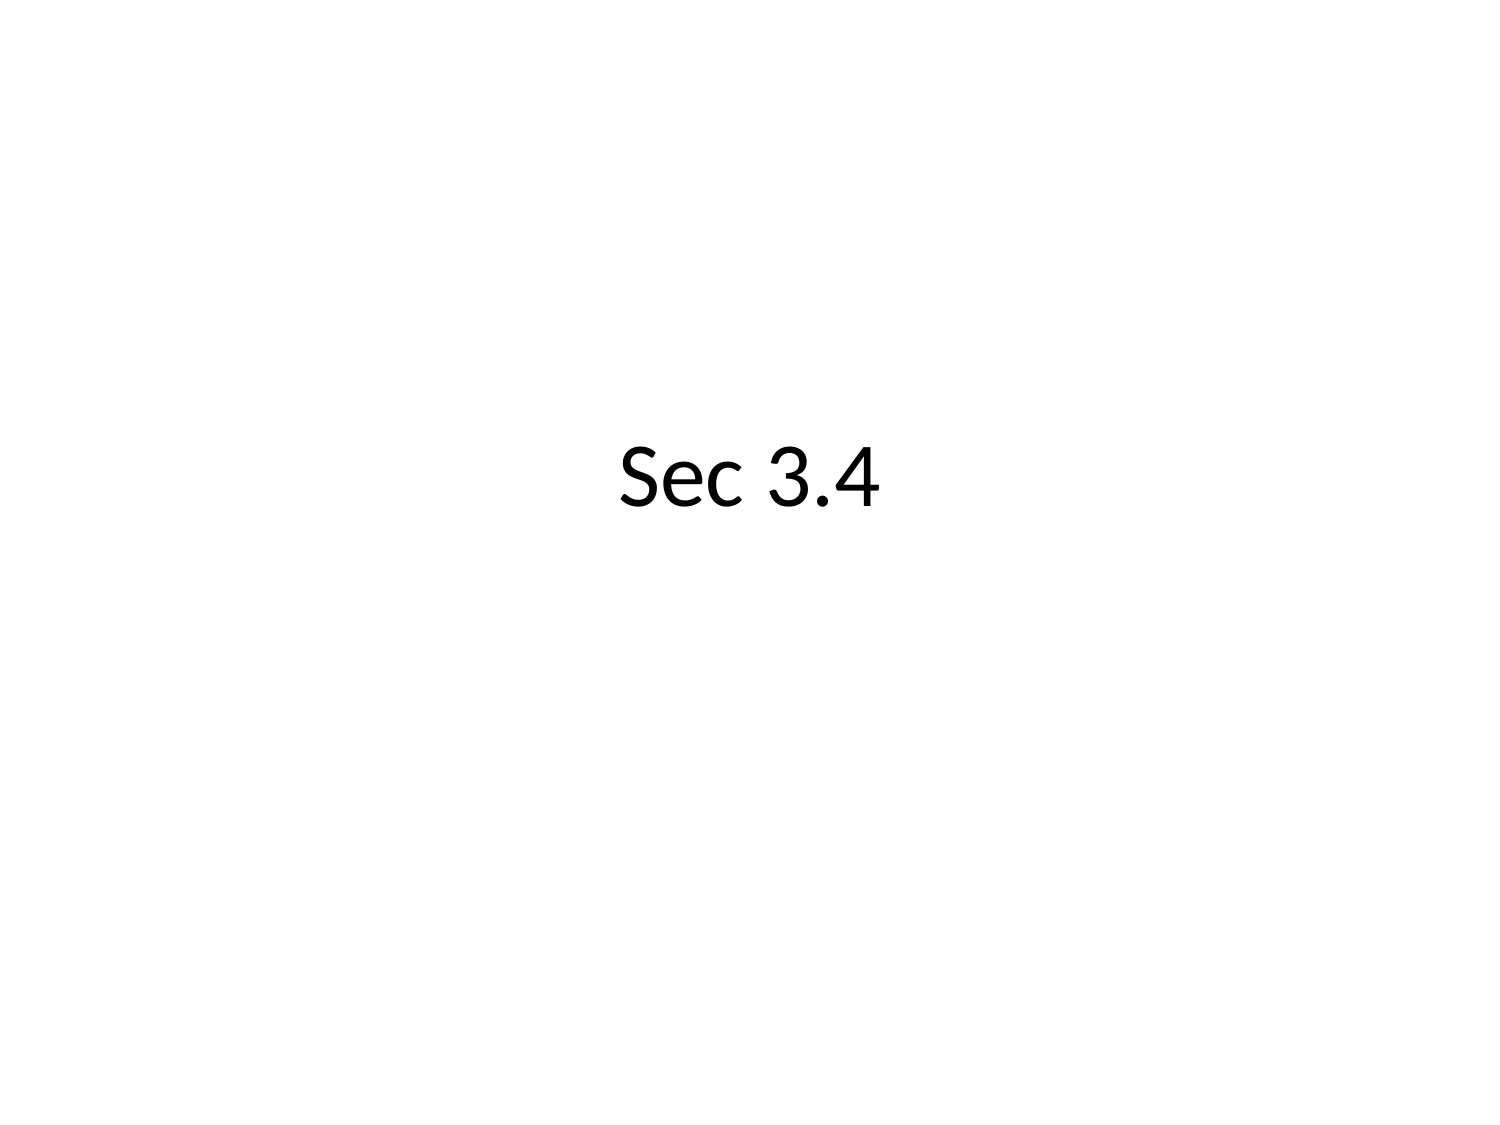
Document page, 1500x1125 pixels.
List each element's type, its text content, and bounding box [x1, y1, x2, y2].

title Sec 3.4 [112, 349, 1388, 591]
